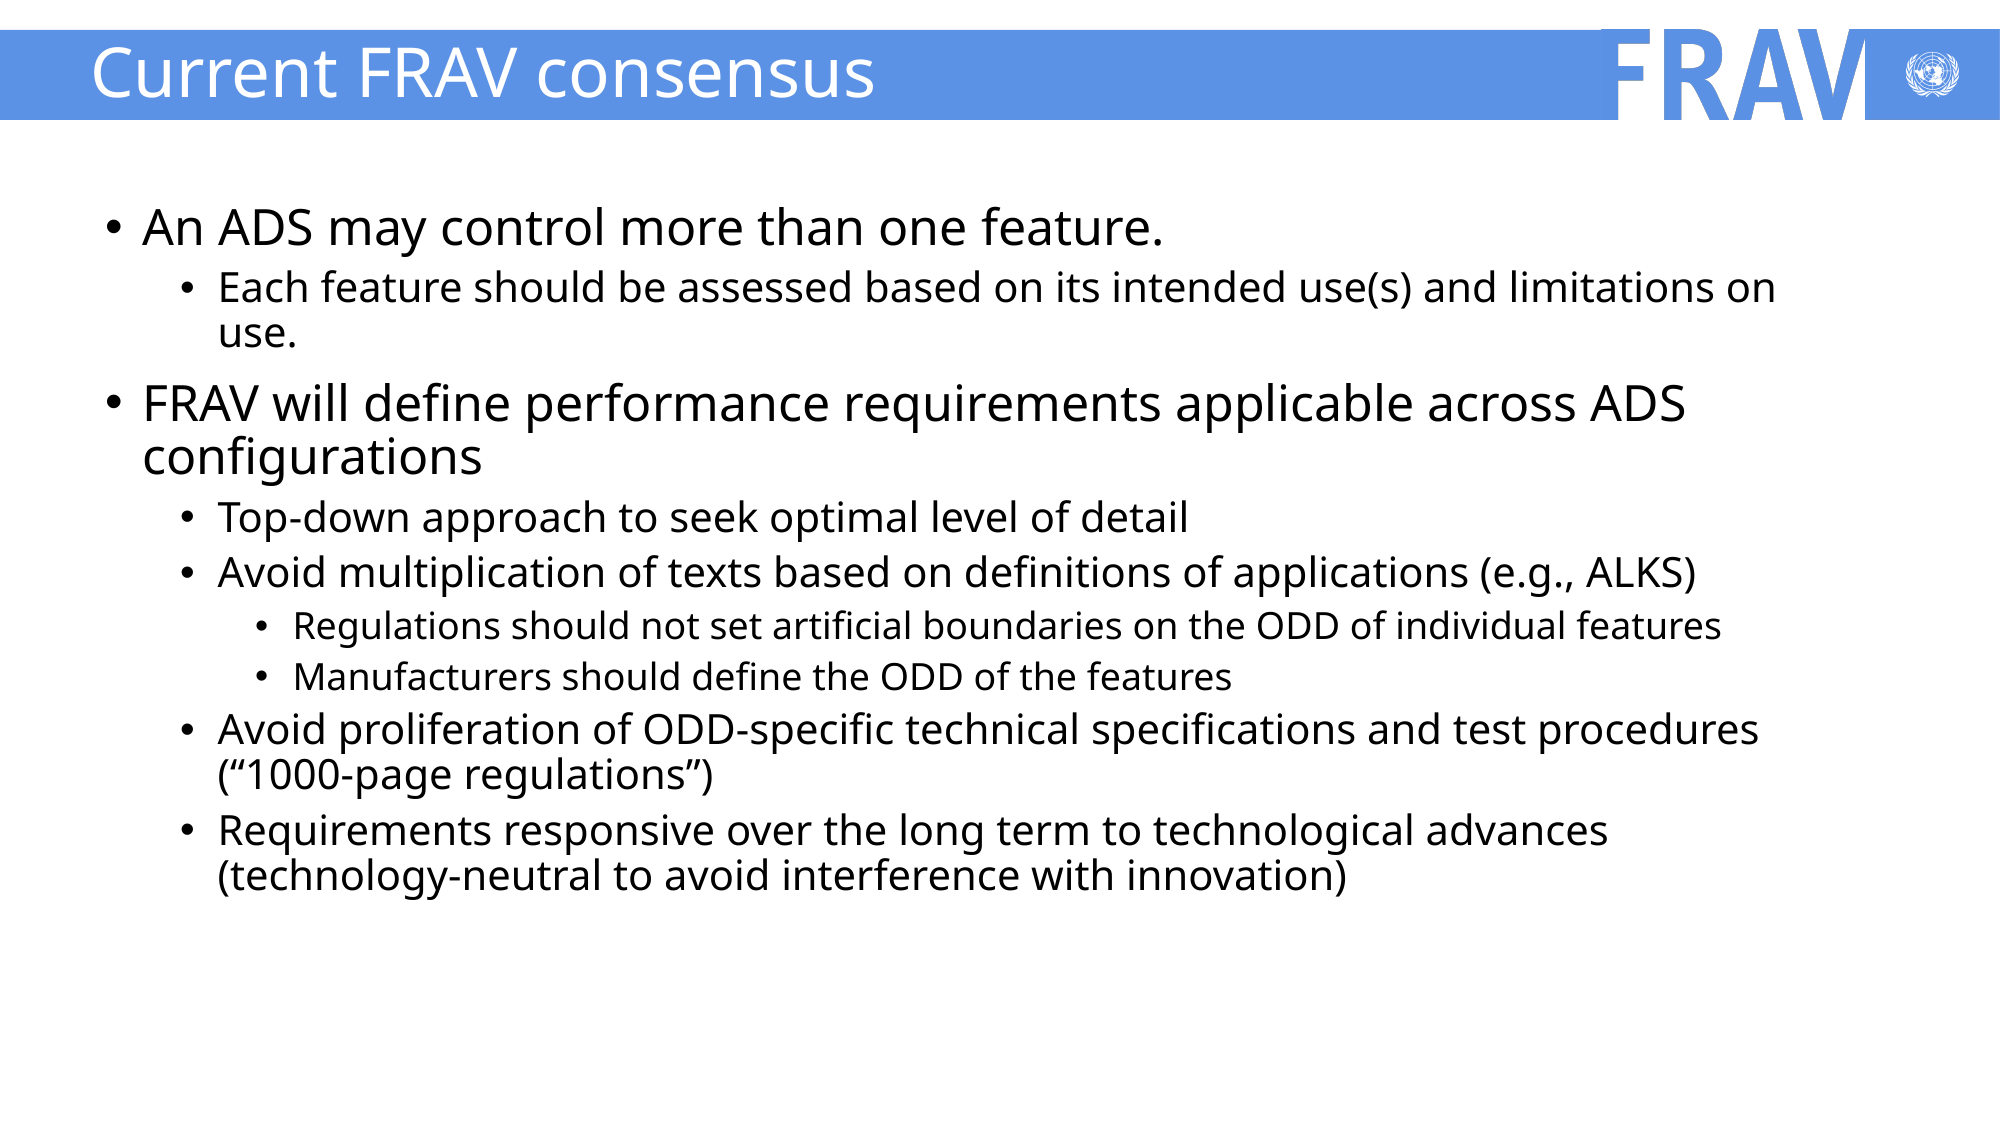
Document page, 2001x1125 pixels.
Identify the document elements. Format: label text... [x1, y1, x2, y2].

title Current FRAV consensus [75, 29, 1425, 120]
list An ADS may control more than one feature. Each feature should be assessed based on its intended use(s) and limitations on use. FRAV will define performance requirements applicable across ADS configurations Top-down approach to seek optimal level of detail Avoid multiplication of texts based on definitions of applications (e.g., ALKS) Regulations should not set artificial boundaries on the ODD of individual features Manufacturers should define the ODD of the features Avoid proliferation of ODD-specific technical specifications and test procedures (“1000-page regulations”) Requirements responsive over the long term to technological advances (technology-neutral to avoid interference with innovation) [90, 195, 1843, 1105]
picture [1601, 29, 2000, 120]
